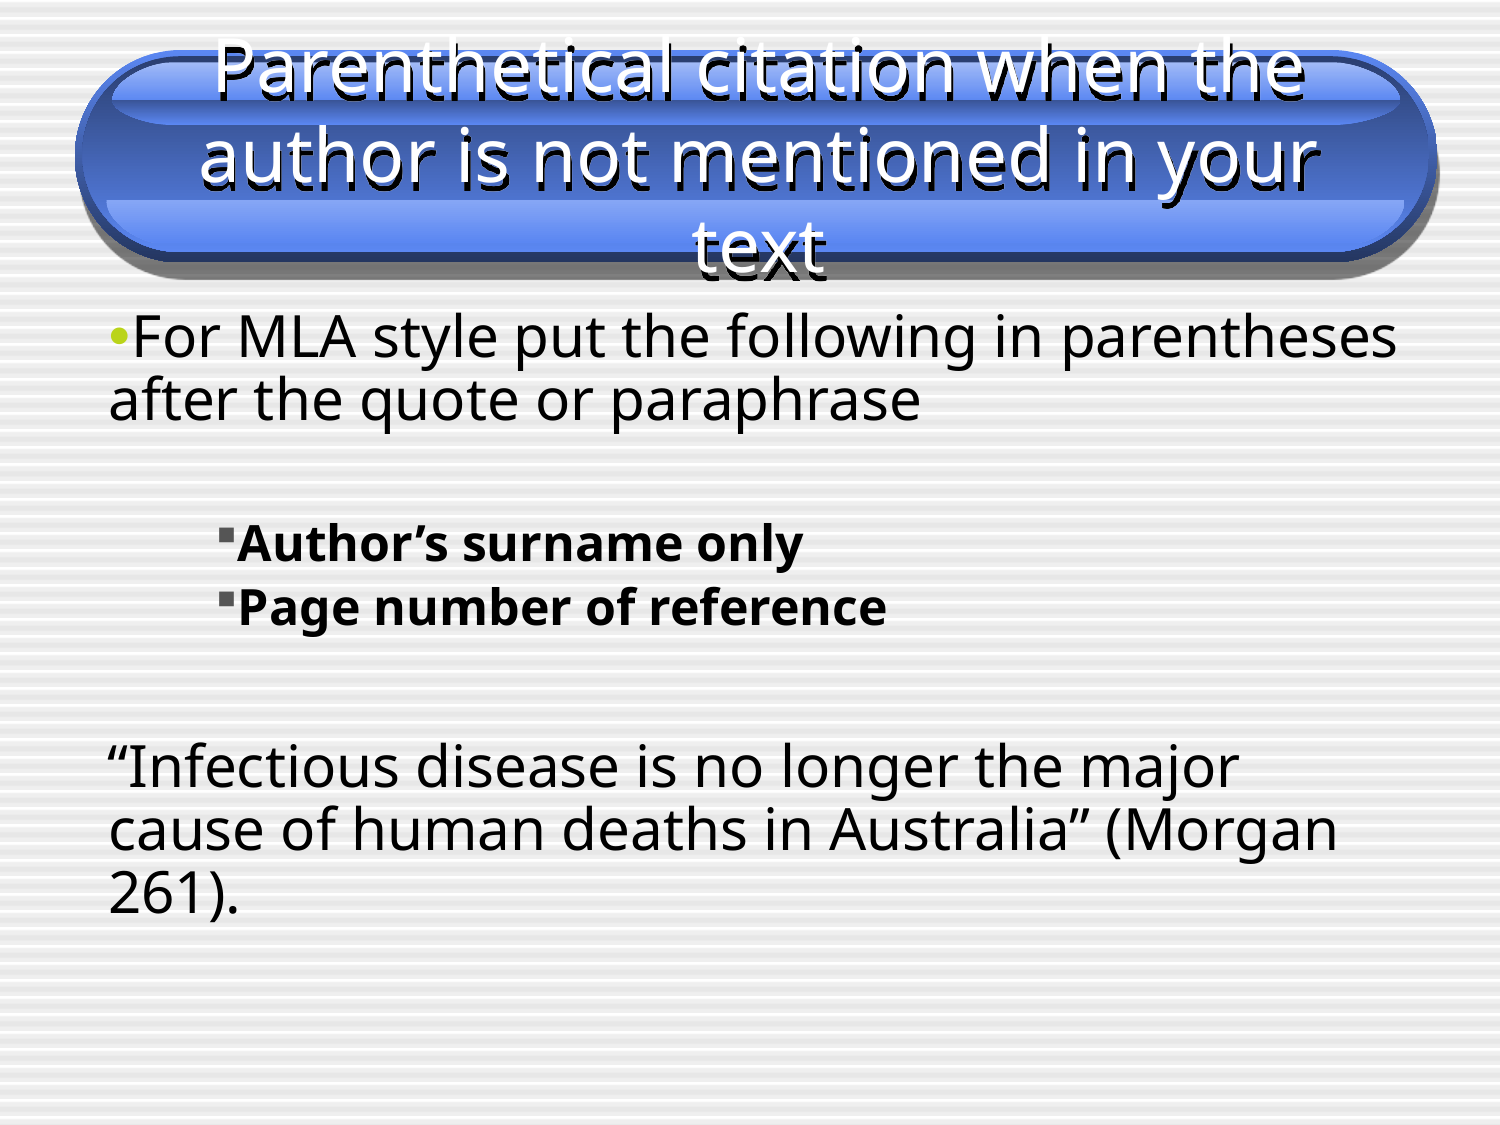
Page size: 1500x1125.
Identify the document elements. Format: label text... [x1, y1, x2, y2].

picture [0, 0, 1500, 1125]
list For MLA style put the following in parentheses after the quote or paraphrase Author’s surname only Page number of reference “Infectious disease is no longer the major cause of human deaths in Australia” (Morgan 261). [74, 299, 1426, 1013]
title Parenthetical citation when the author is not mentioned in your text [129, 79, 1388, 226]
